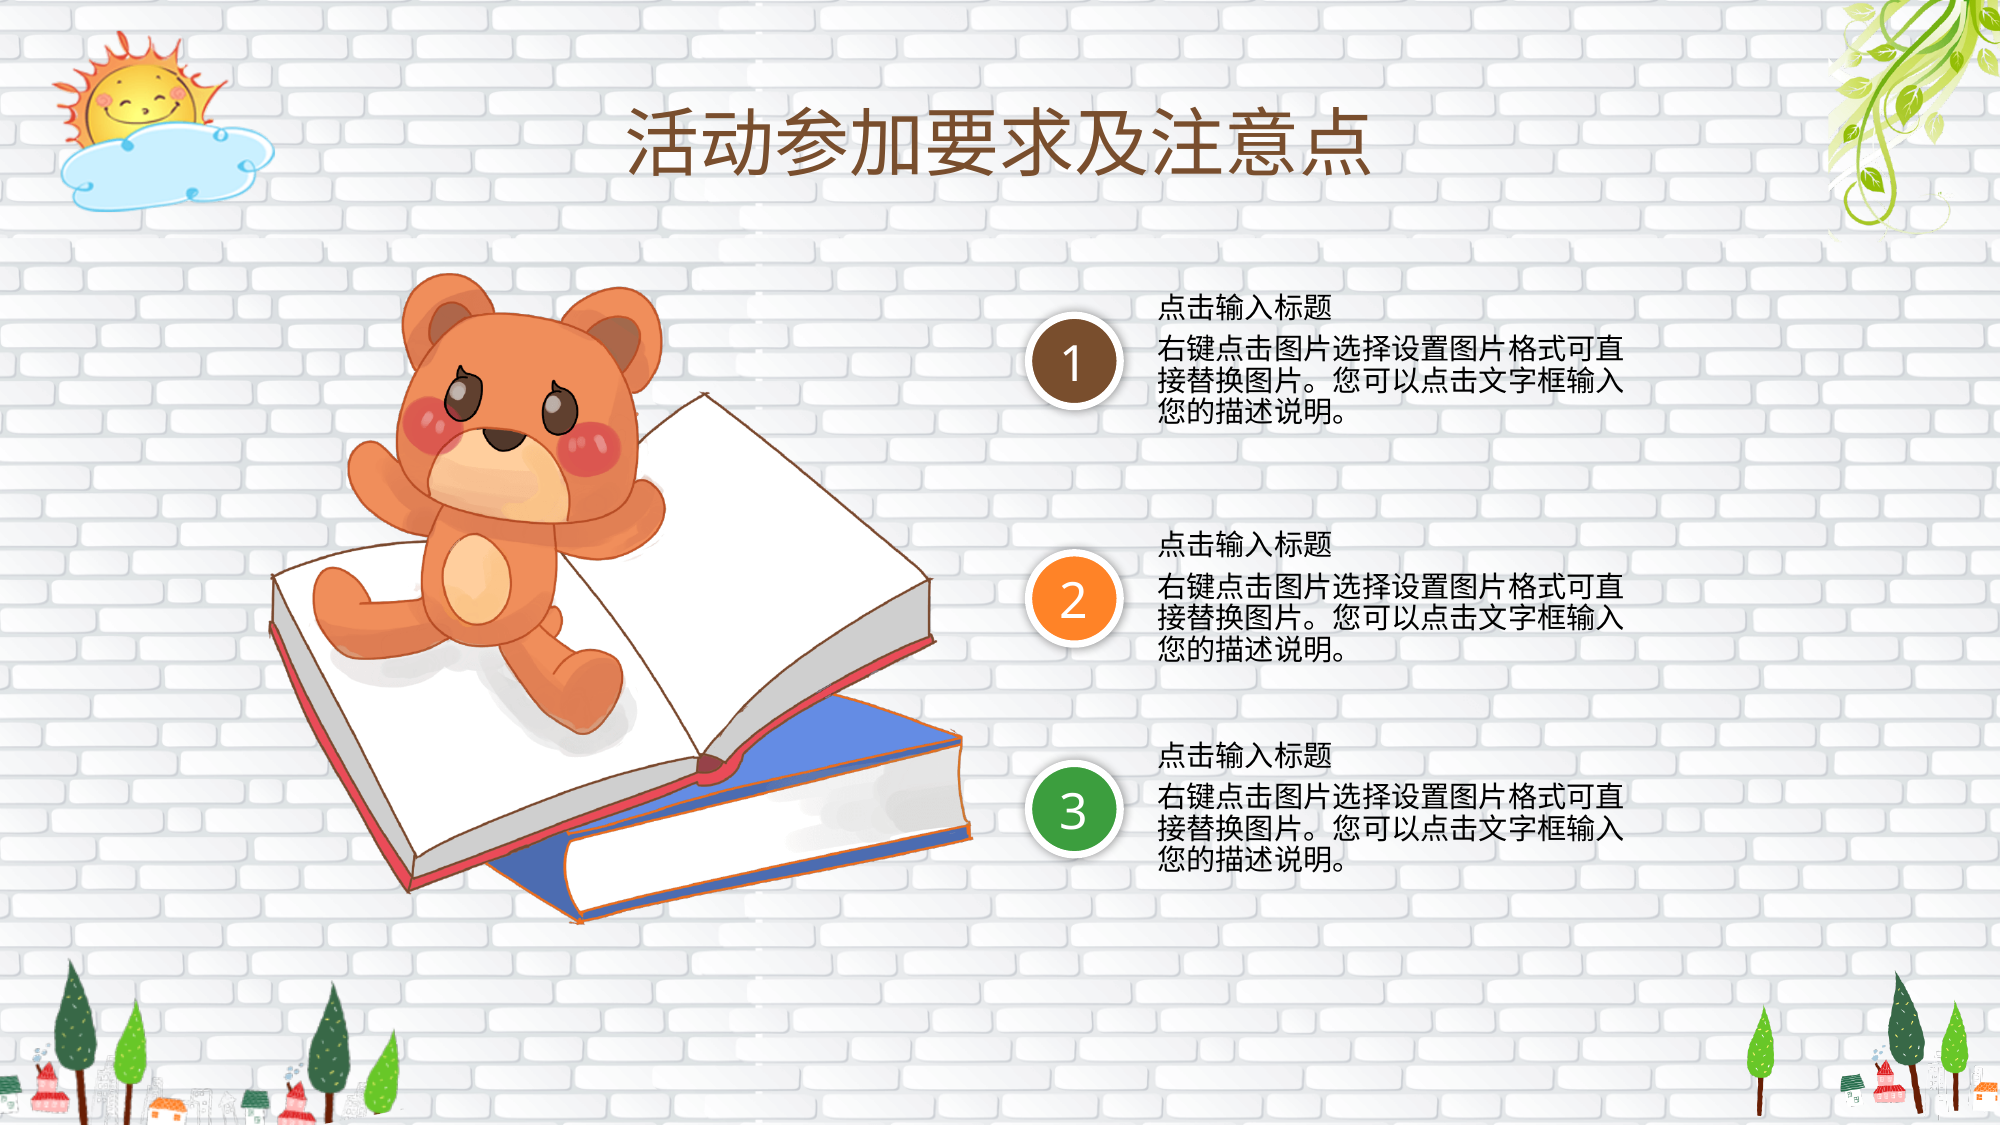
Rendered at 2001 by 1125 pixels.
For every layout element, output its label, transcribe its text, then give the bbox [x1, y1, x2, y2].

picture [0, 0, 2000, 1125]
text_box 点击输入标题 右键点击图片选择设置图片格式可直接替换图片。您可以点击文字框输入您的描述说明。 [1333, 703, 1662, 915]
text_box 活动参加要求及注意点 [1333, 87, 1662, 193]
text_box 点击输入标题 右键点击图片选择设置图片格式可直接替换图片。您可以点击文字框输入您的描述说明。 [1333, 493, 1662, 703]
text_box 点击输入标题 右键点击图片选择设置图片格式可直接替换图片。您可以点击文字框输入您的描述说明。 [1333, 255, 1662, 467]
